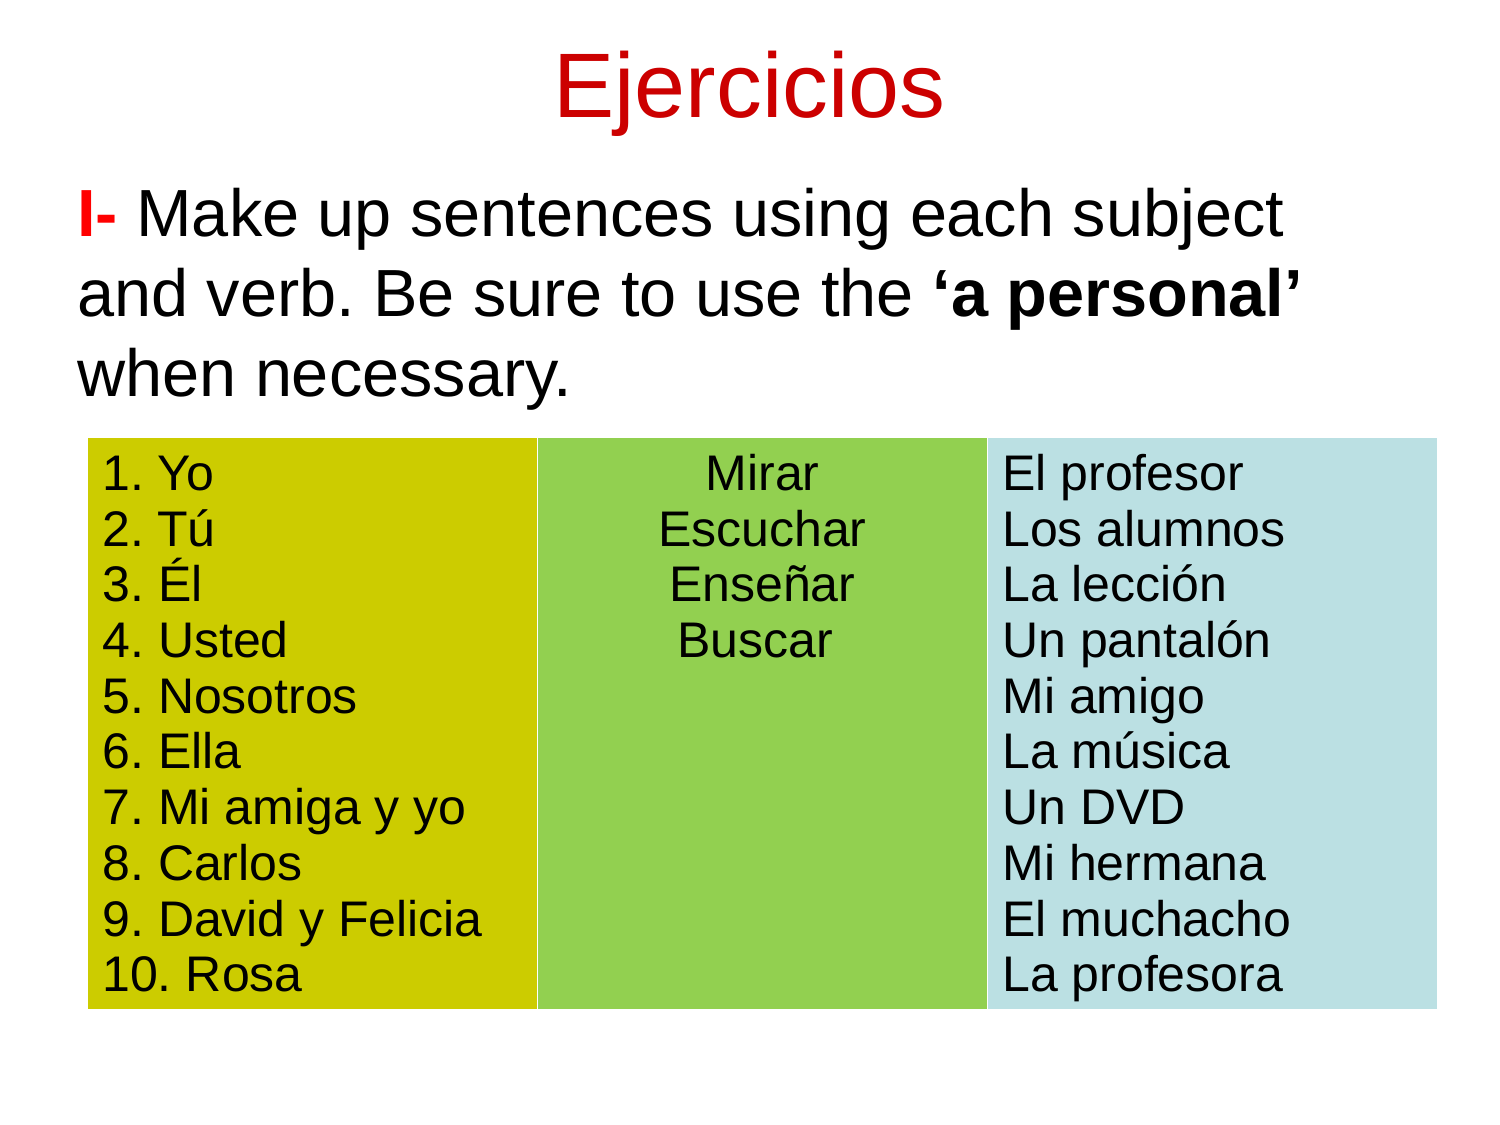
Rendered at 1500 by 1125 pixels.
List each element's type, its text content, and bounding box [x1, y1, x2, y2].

table_header Mirar Escuchar Enseñar Buscar [538, 438, 987, 1009]
table_header El profesor Los alumnos La lección Un pantalón Mi amigo La música Un DVD Mi hermana El muchacho La profesora [988, 438, 1437, 1009]
table_header 1. Yo 2. Tú 3. Él 4. Usted 5. Nosotros 6. Ella 7. Mi amiga y yo 8. Carlos 9. David y Felicia 10. Rosa [88, 438, 537, 1009]
list I- Make up sentences using each subject and verb. Be sure to use the ‘a personal’ when necessary. [62, 162, 1413, 905]
title Ejercicios [75, 0, 1425, 175]
